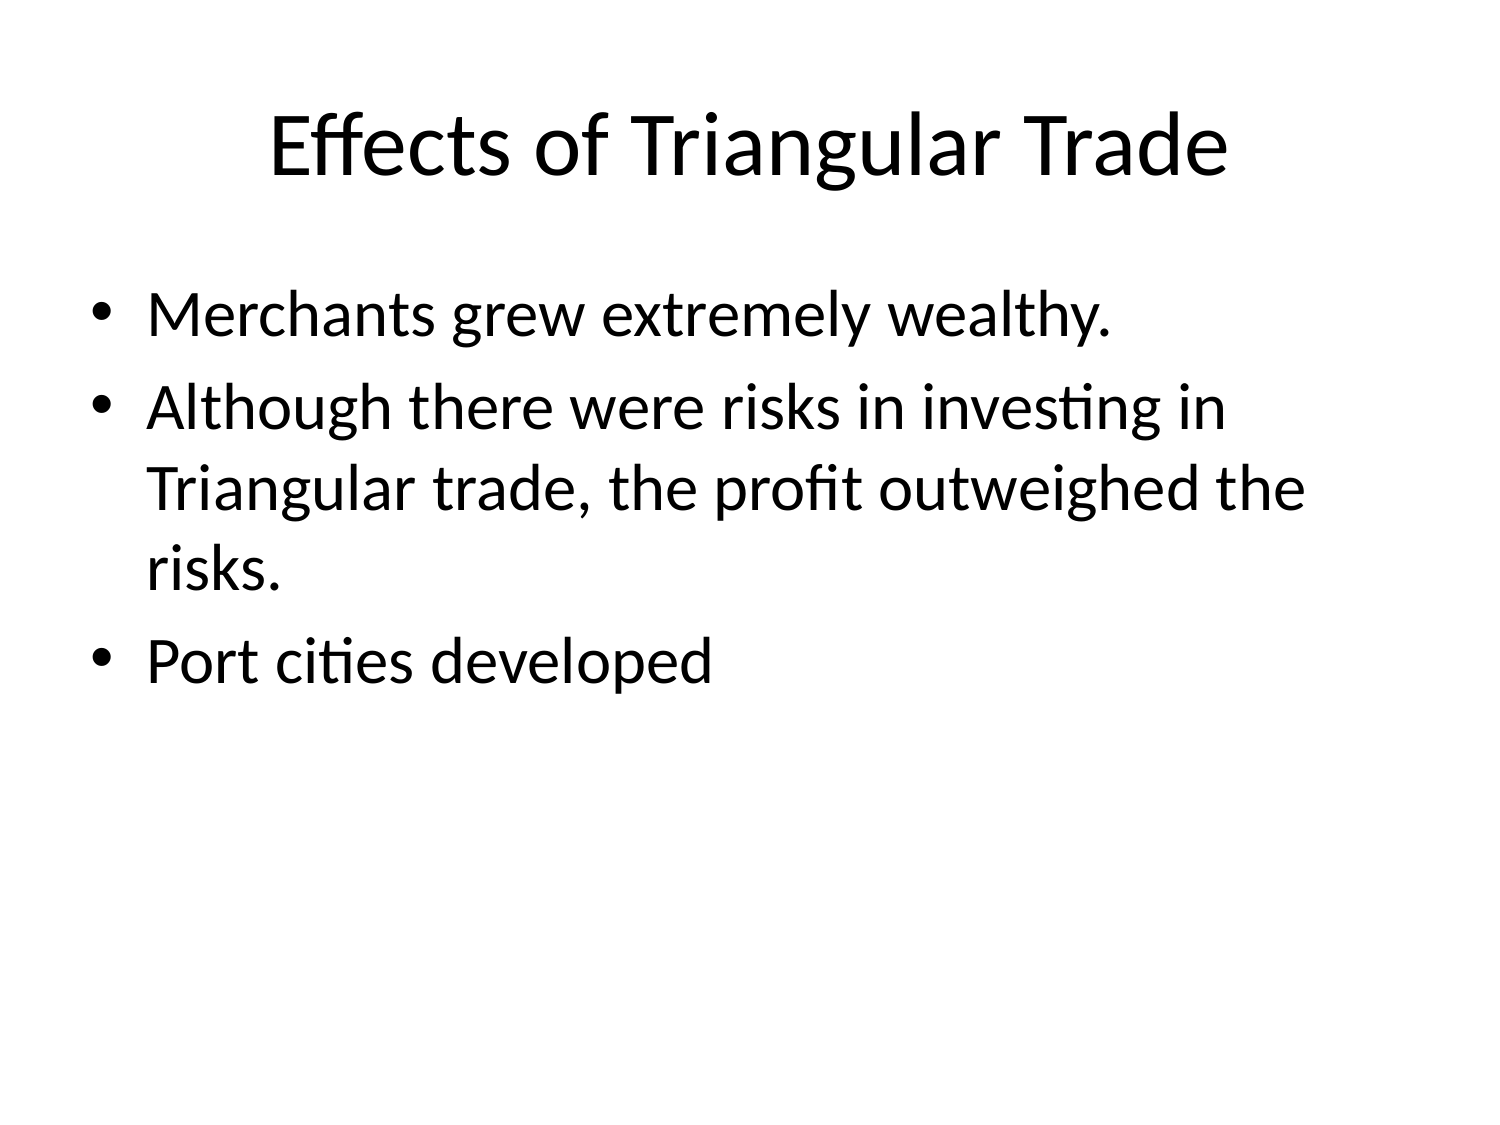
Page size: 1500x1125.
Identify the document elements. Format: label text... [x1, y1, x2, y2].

title Effects of Triangular Trade [75, 45, 1425, 233]
list Merchants grew extremely wealthy. Although there were risks in investing in Triangular trade, the profit outweighed the risks. Port cities developed [75, 262, 1425, 1005]
